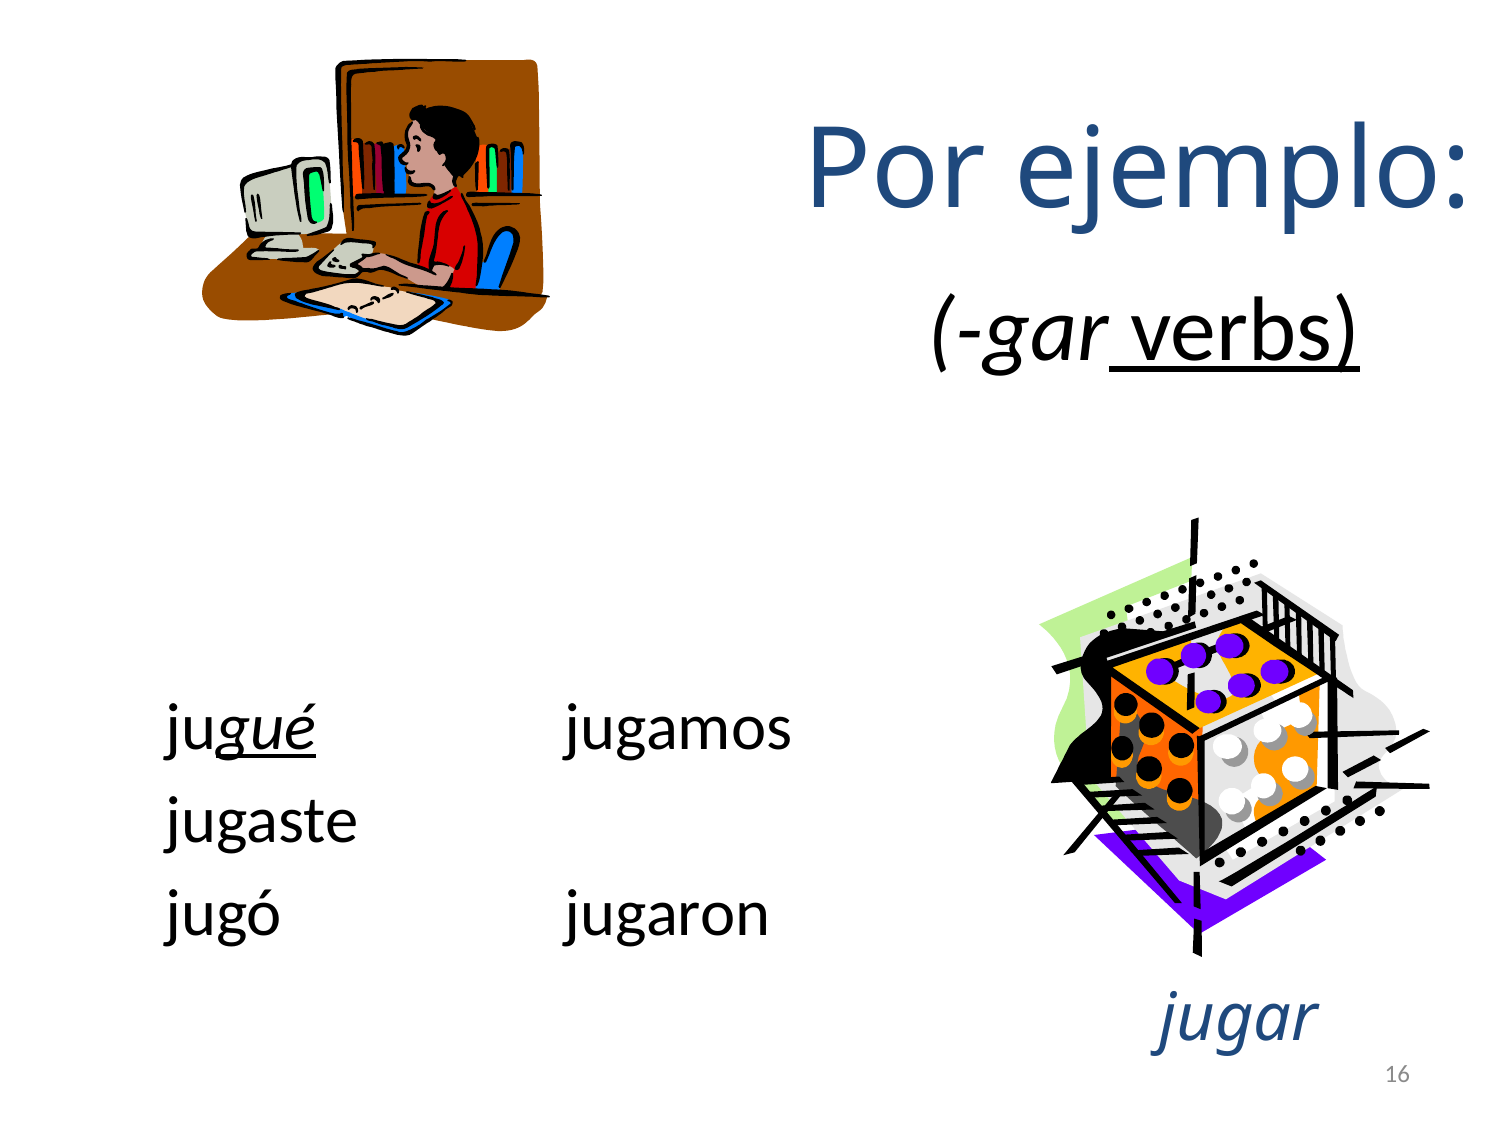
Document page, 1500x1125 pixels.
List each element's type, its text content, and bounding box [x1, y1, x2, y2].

list jugué jugaste jugó [150, 675, 538, 963]
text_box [1037, 512, 1436, 1062]
slide_number 16 [1074, 1070, 1425, 1103]
title (-gar verbs) [862, 262, 1425, 385]
picture [199, 55, 551, 338]
text_box Por ejemplo: [788, 87, 1488, 238]
list jugamos jugaron [549, 675, 1025, 963]
